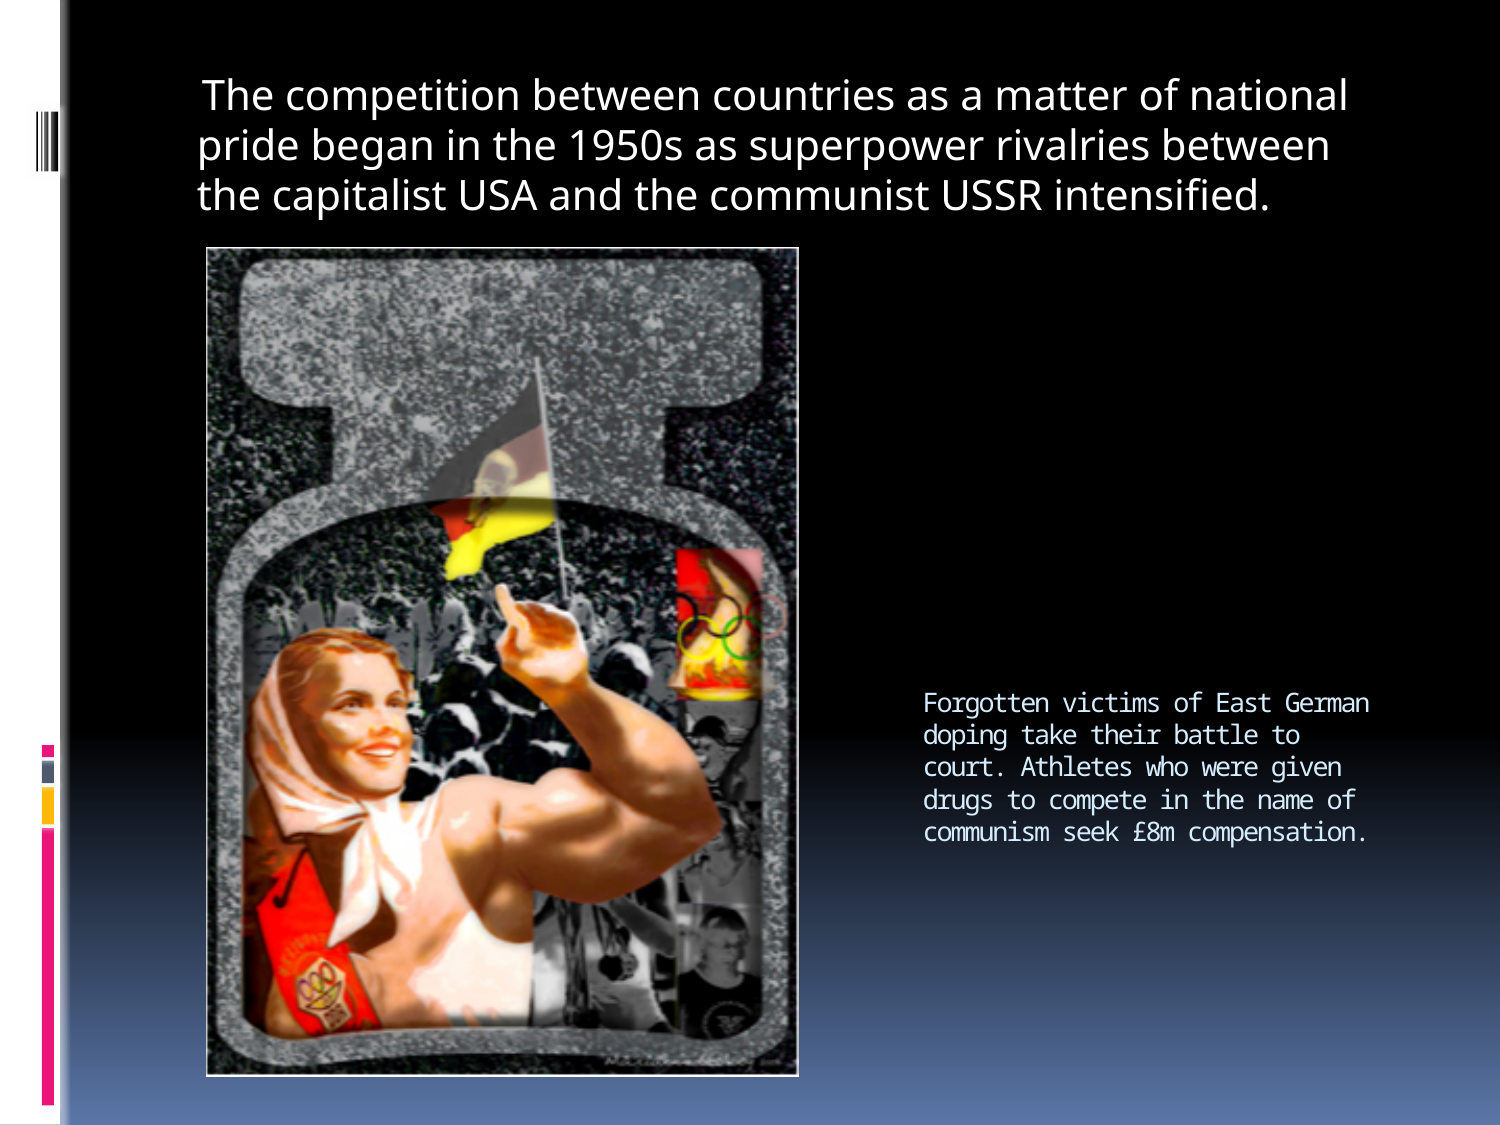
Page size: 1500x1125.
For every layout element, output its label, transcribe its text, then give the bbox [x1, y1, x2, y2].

list The competition between countries as a matter of national pride began in the 1950s as superpower rivalries between the capitalist USA and the communist USSR intensified. [123, 61, 1394, 263]
picture [206, 247, 799, 1078]
title Forgotten victims of East German doping take their battle to court. Athletes who were given drugs to compete in the name of communism seek £8m compensation. [908, 678, 1394, 866]
